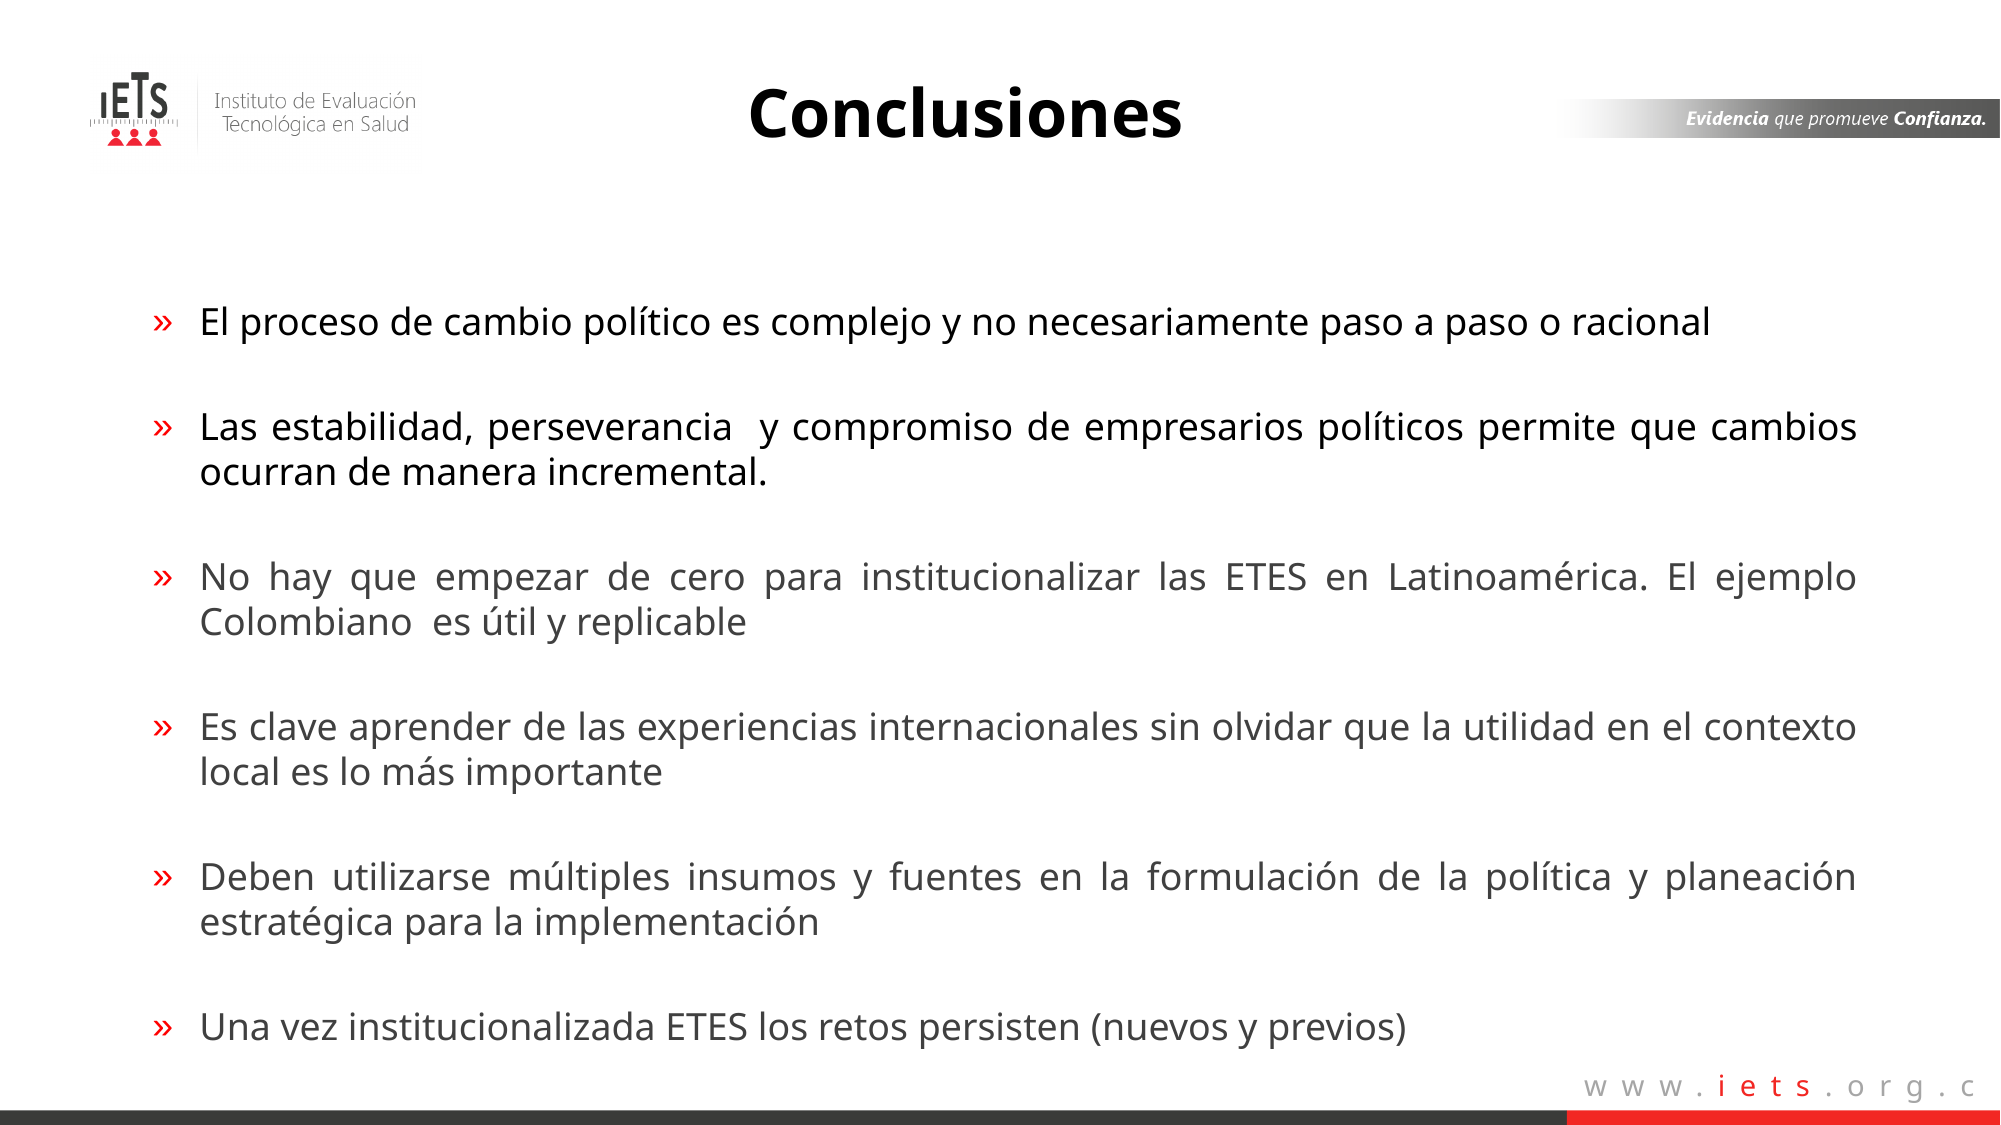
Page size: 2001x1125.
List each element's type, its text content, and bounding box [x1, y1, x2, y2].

picture [90, 54, 422, 174]
text_box Conclusiones [397, 70, 1534, 164]
list El proceso de cambio político es complejo y no necesariamente paso a paso o racional Las estabilidad, perseverancia y compromiso de empresarios políticos permite que cambios ocurran de manera incremental. No hay que empezar de cero para institucionalizar las ETES en Latinoamérica. El ejemplo Colombiano es útil y replicable Es clave aprender de las experiencias internacionales sin olvidar que la utilidad en el contexto local es lo más importante Deben utilizarse múltiples insumos y fuentes en la formulación de la política y planeación estratégica para la implementación Una vez institucionalizada ETES los retos persisten (nuevos y previos) [137, 290, 1875, 539]
picture [1546, 99, 2000, 138]
